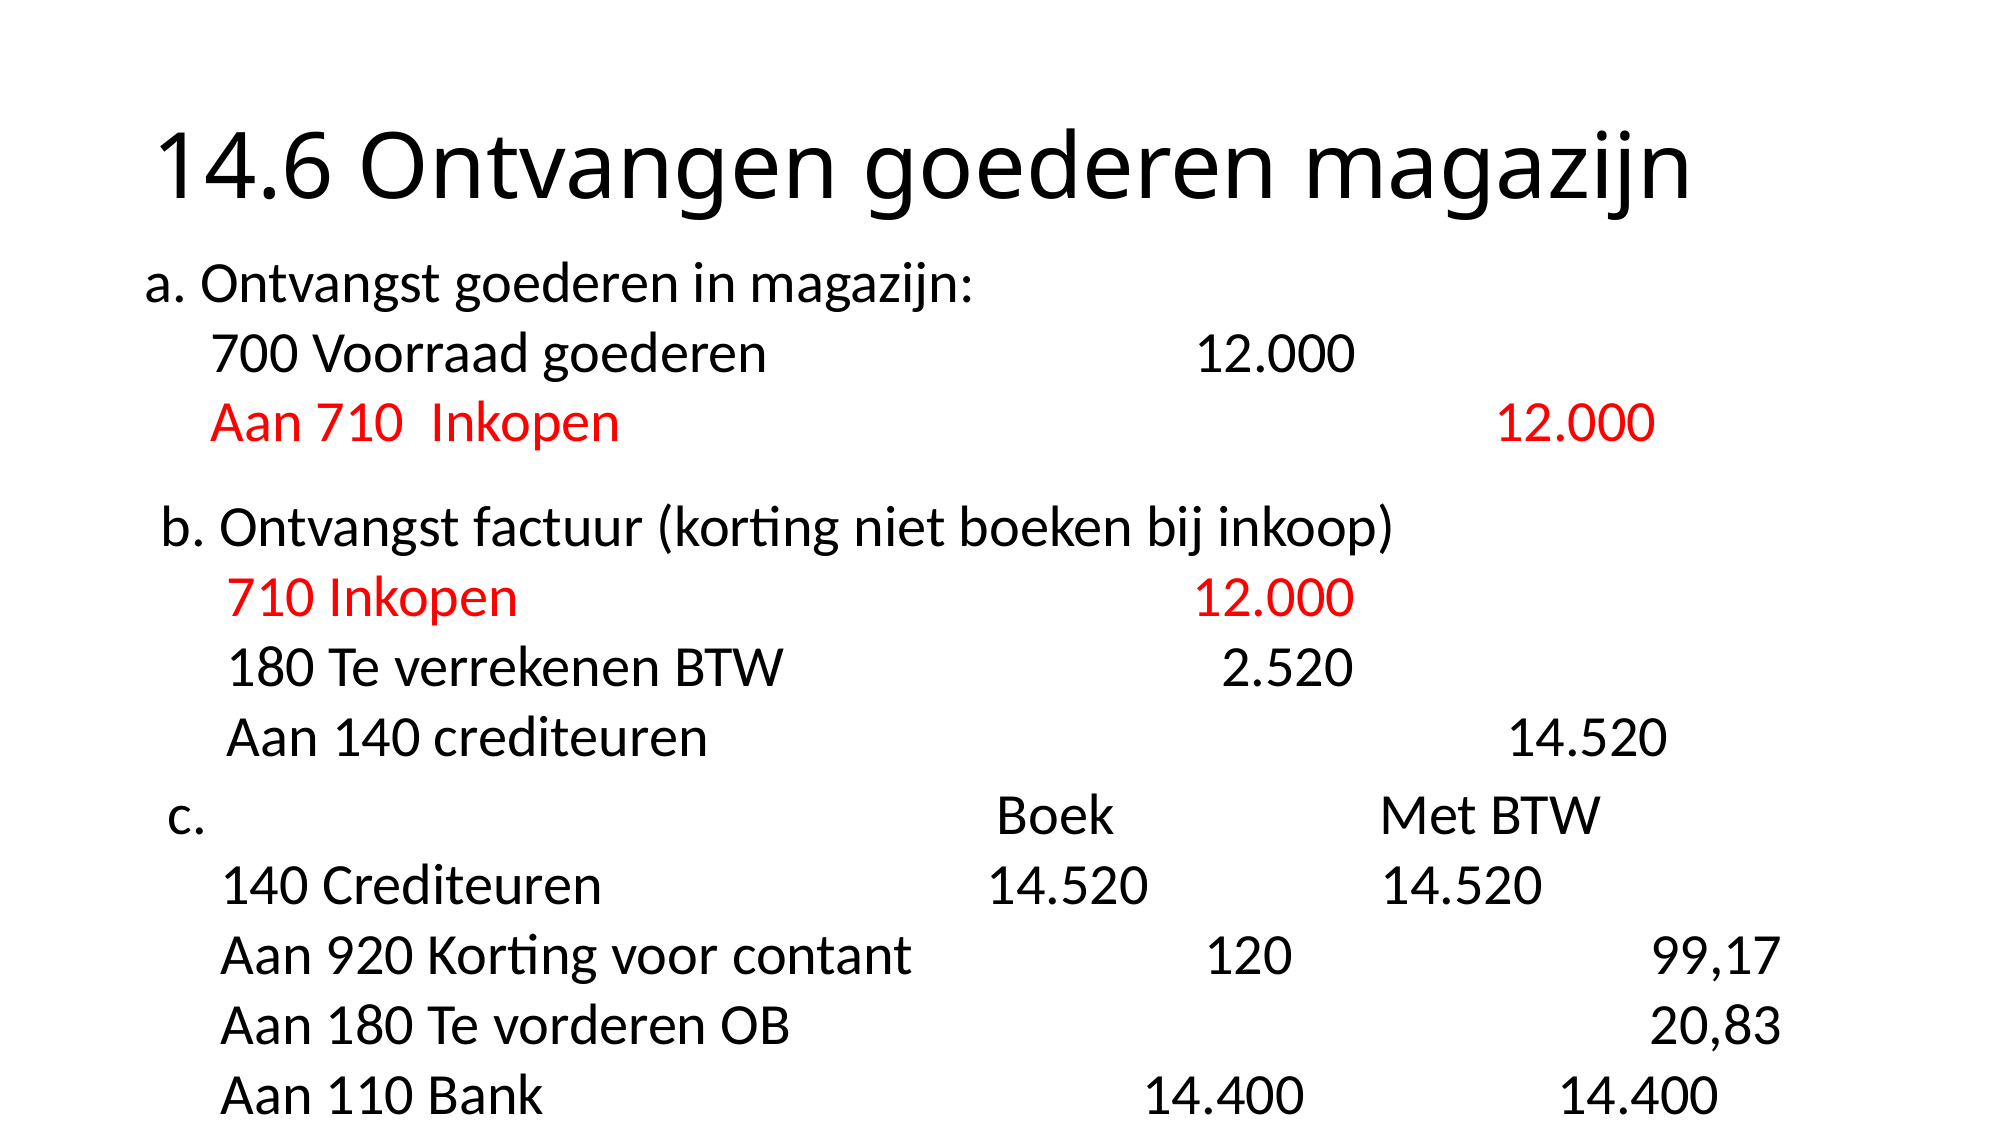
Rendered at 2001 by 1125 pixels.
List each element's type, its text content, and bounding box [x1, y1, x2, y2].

text_box c. Boek Met BTW 140 Crediteuren 14.520 14.520 Aan 920 Korting voor contant 120 99,17 Aan 180 Te vorderen OB 20,83 Aan 110 Bank 14.400 14.400 [152, 768, 1815, 1125]
text_box a. Ontvangst goederen in magazijn: 700 Voorraad goederen 12.000 Aan 710 Inkopen 12.000 [129, 236, 1757, 461]
text_box b. Ontvangst factuur (korting niet boeken bij inkoop) 710 Inkopen 12.000 180 Te verrekenen BTW 2.520 Aan 140 crediteuren 14.520 [145, 480, 1733, 776]
title 14.6 Ontvangen goederen magazijn [137, 59, 1863, 278]
